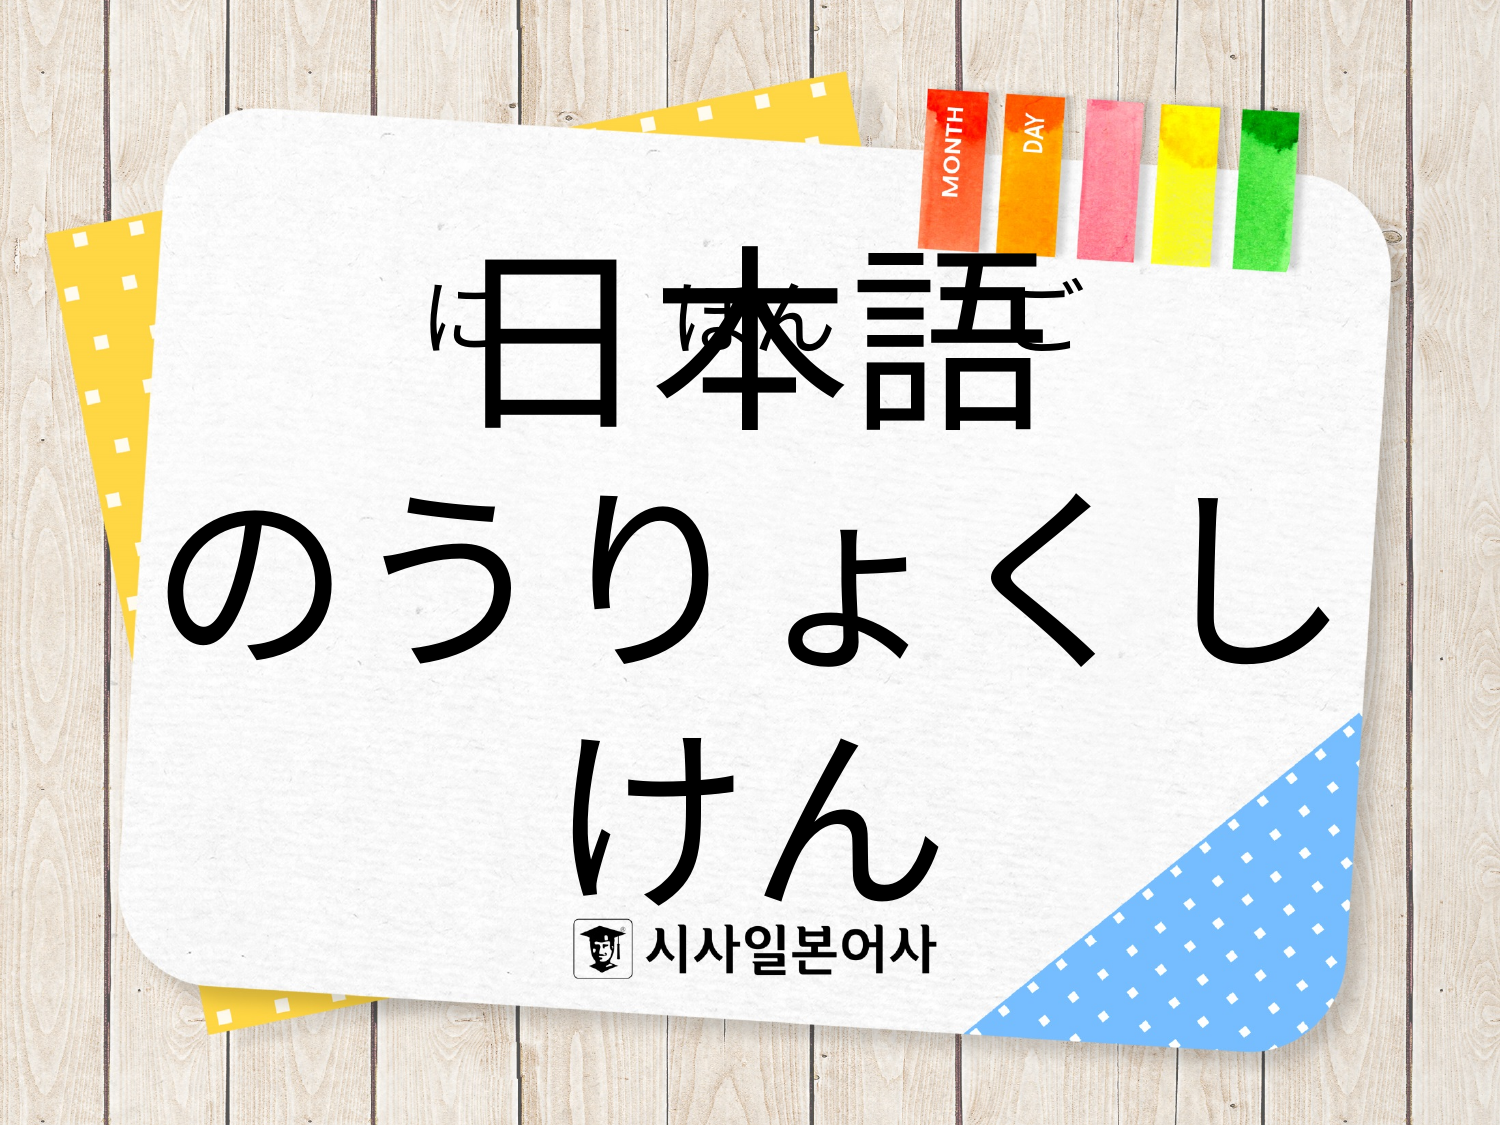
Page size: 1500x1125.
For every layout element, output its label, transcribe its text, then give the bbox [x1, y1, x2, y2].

text_box に ほん ご [405, 257, 1102, 373]
picture [0, 0, 1500, 1125]
title 日本語 のうりょくしけん [75, 338, 1425, 811]
